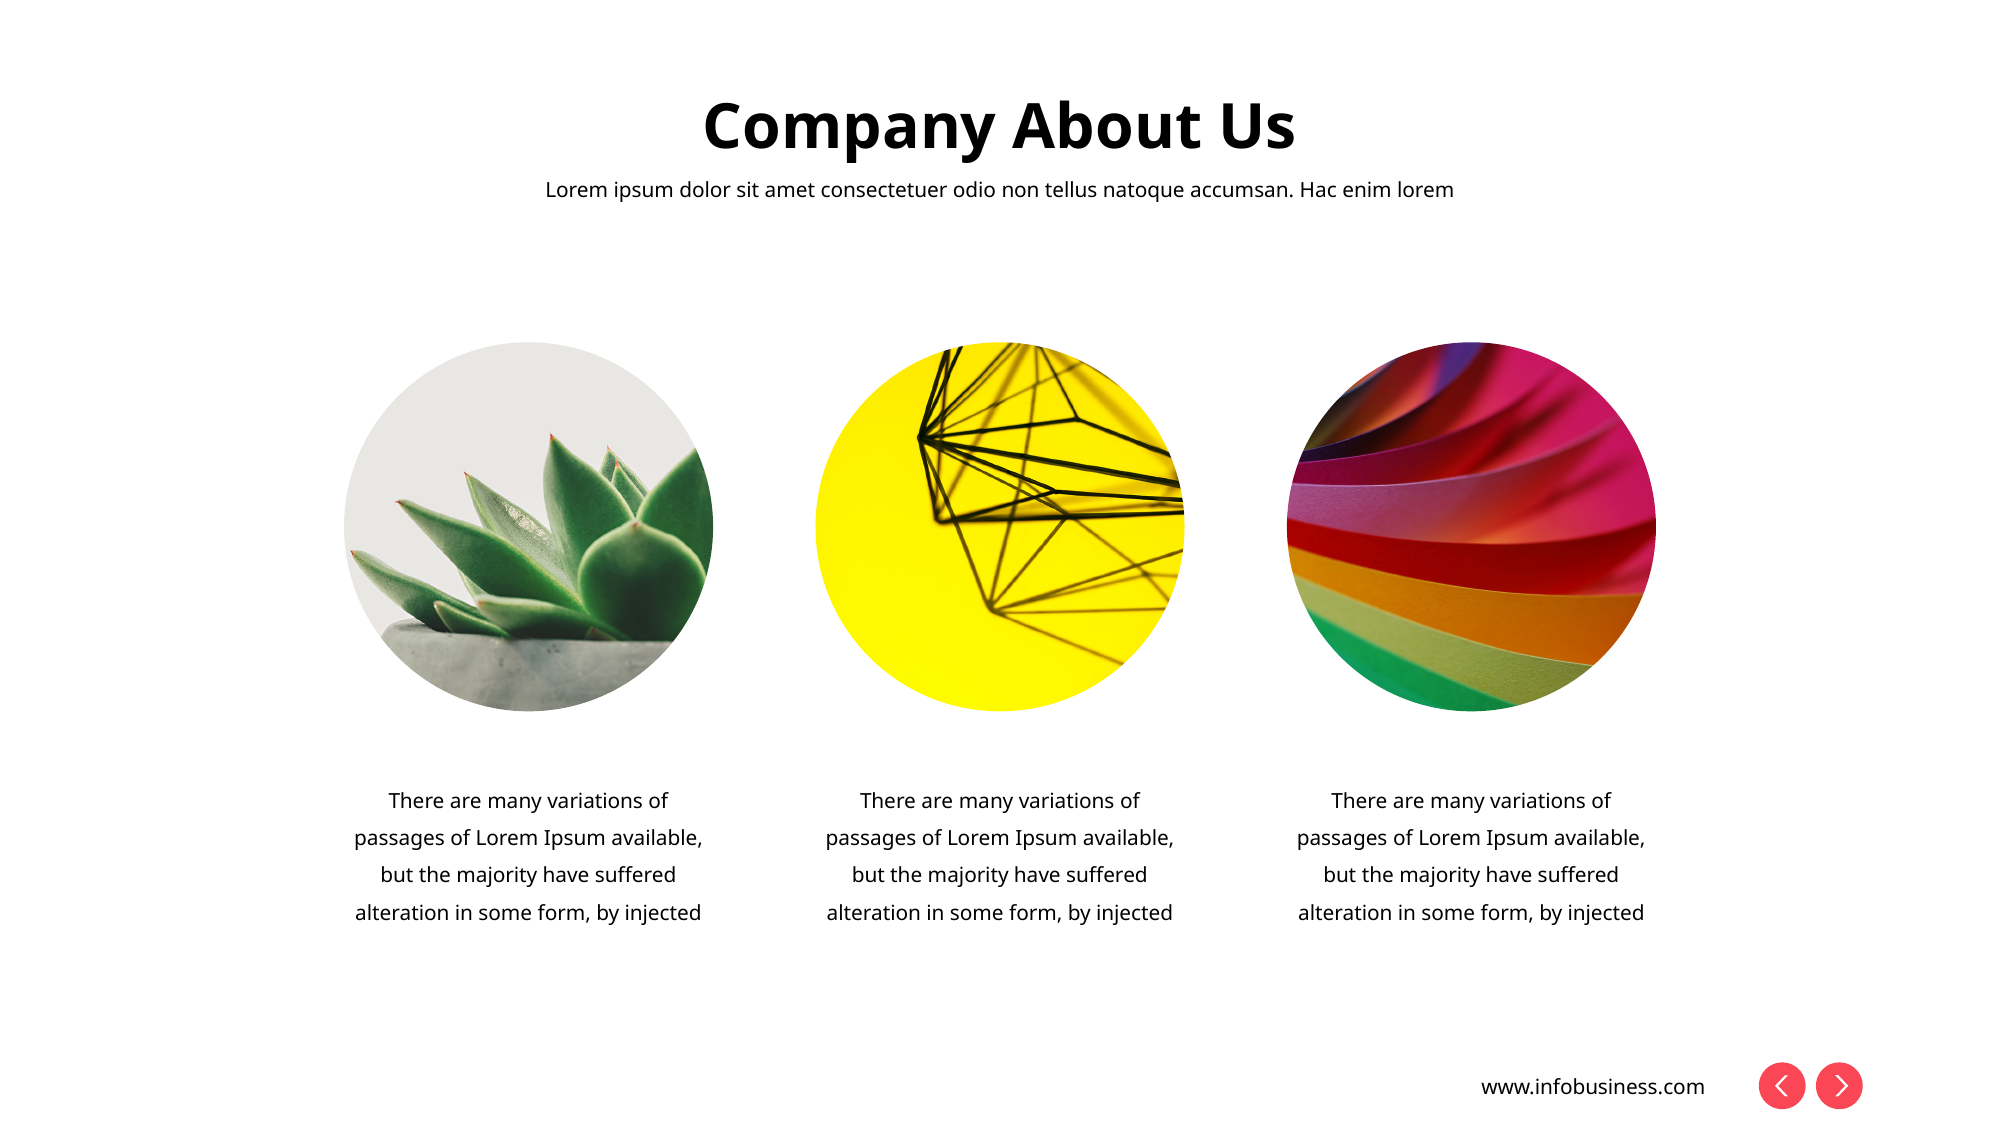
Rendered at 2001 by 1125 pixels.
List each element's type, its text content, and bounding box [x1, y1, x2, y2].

picture [1286, 342, 1656, 712]
footer www.infobusiness.com [1437, 1055, 1721, 1116]
title Company About Us [137, 78, 1863, 179]
picture [815, 342, 1185, 712]
text_box There are many variations of passages of Lorem Ipsum available, but the majority have suffered alteration in some form, by injected [1278, 762, 1665, 937]
text_box There are many variations of passages of Lorem Ipsum available, but the majority have suffered alteration in some form, by injected [806, 762, 1194, 937]
subtitle Lorem ipsum dolor sit amet consectetuer odio non tellus natoque accumsan. Hac enim lorem [137, 179, 1863, 204]
picture [344, 342, 714, 712]
text_box There are many variations of passages of Lorem Ipsum available, but the majority have suffered alteration in some form, by injected [335, 762, 722, 937]
